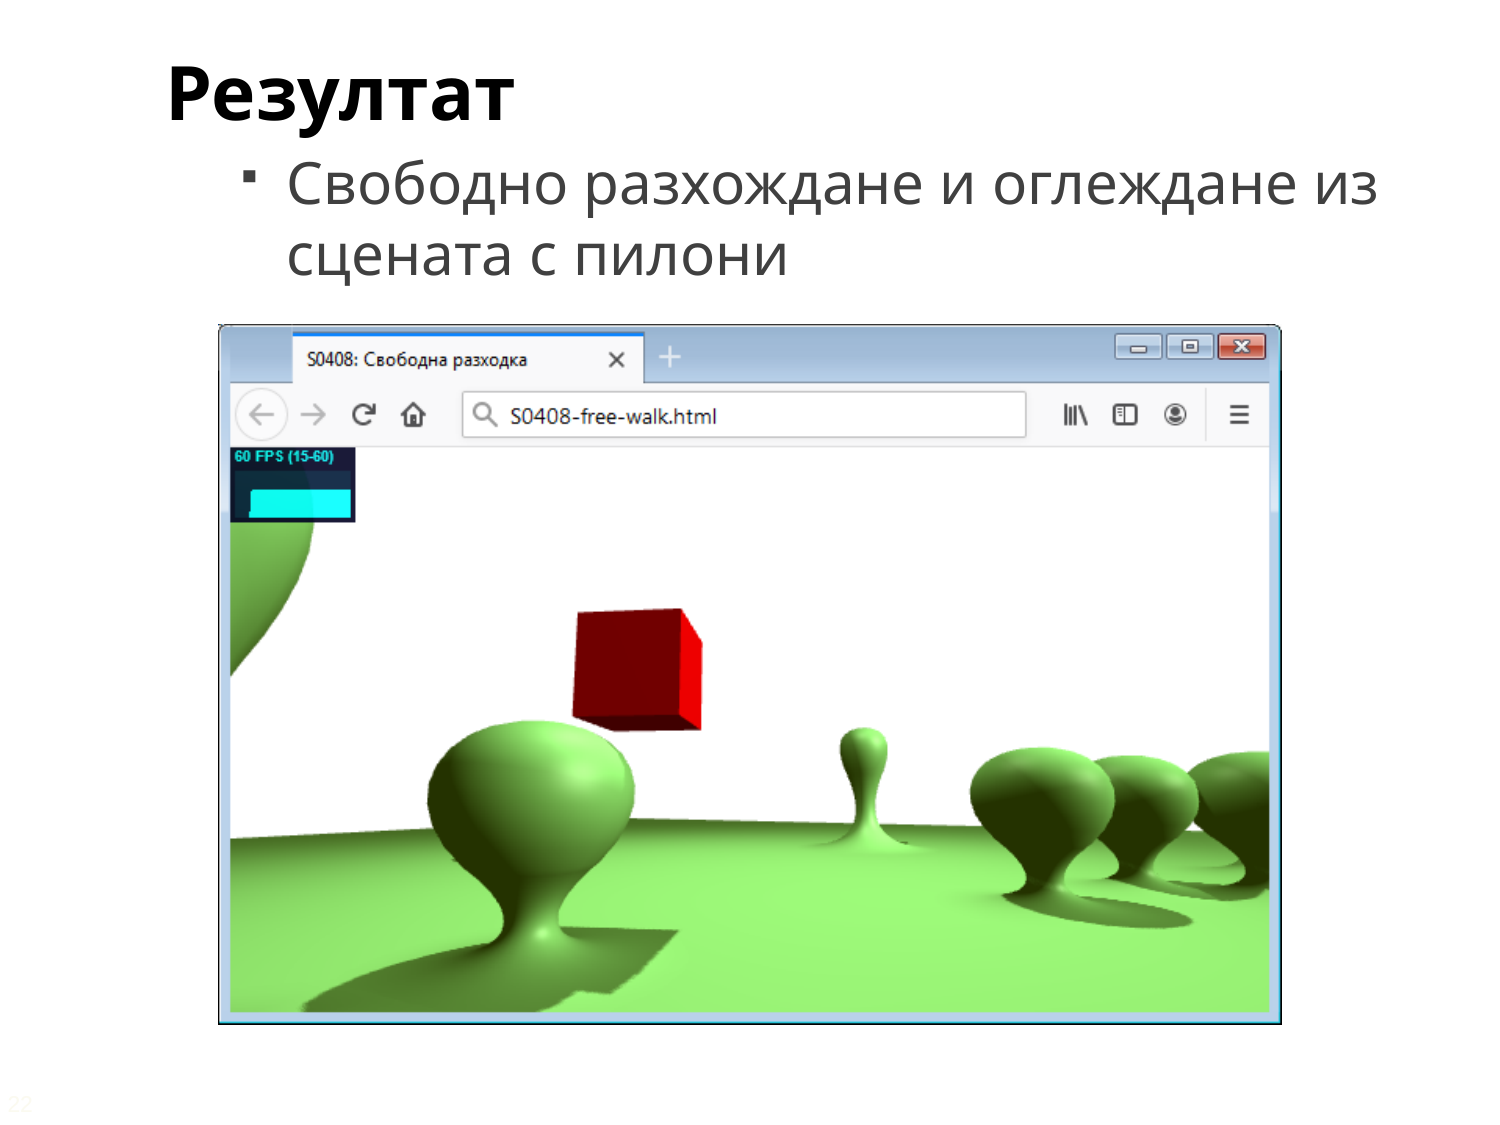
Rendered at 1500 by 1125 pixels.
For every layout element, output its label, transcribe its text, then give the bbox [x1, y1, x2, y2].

list Резултат Свободно разхождане и оглеждане из сцената с пилони [150, 37, 1488, 1113]
picture [218, 324, 1282, 1026]
